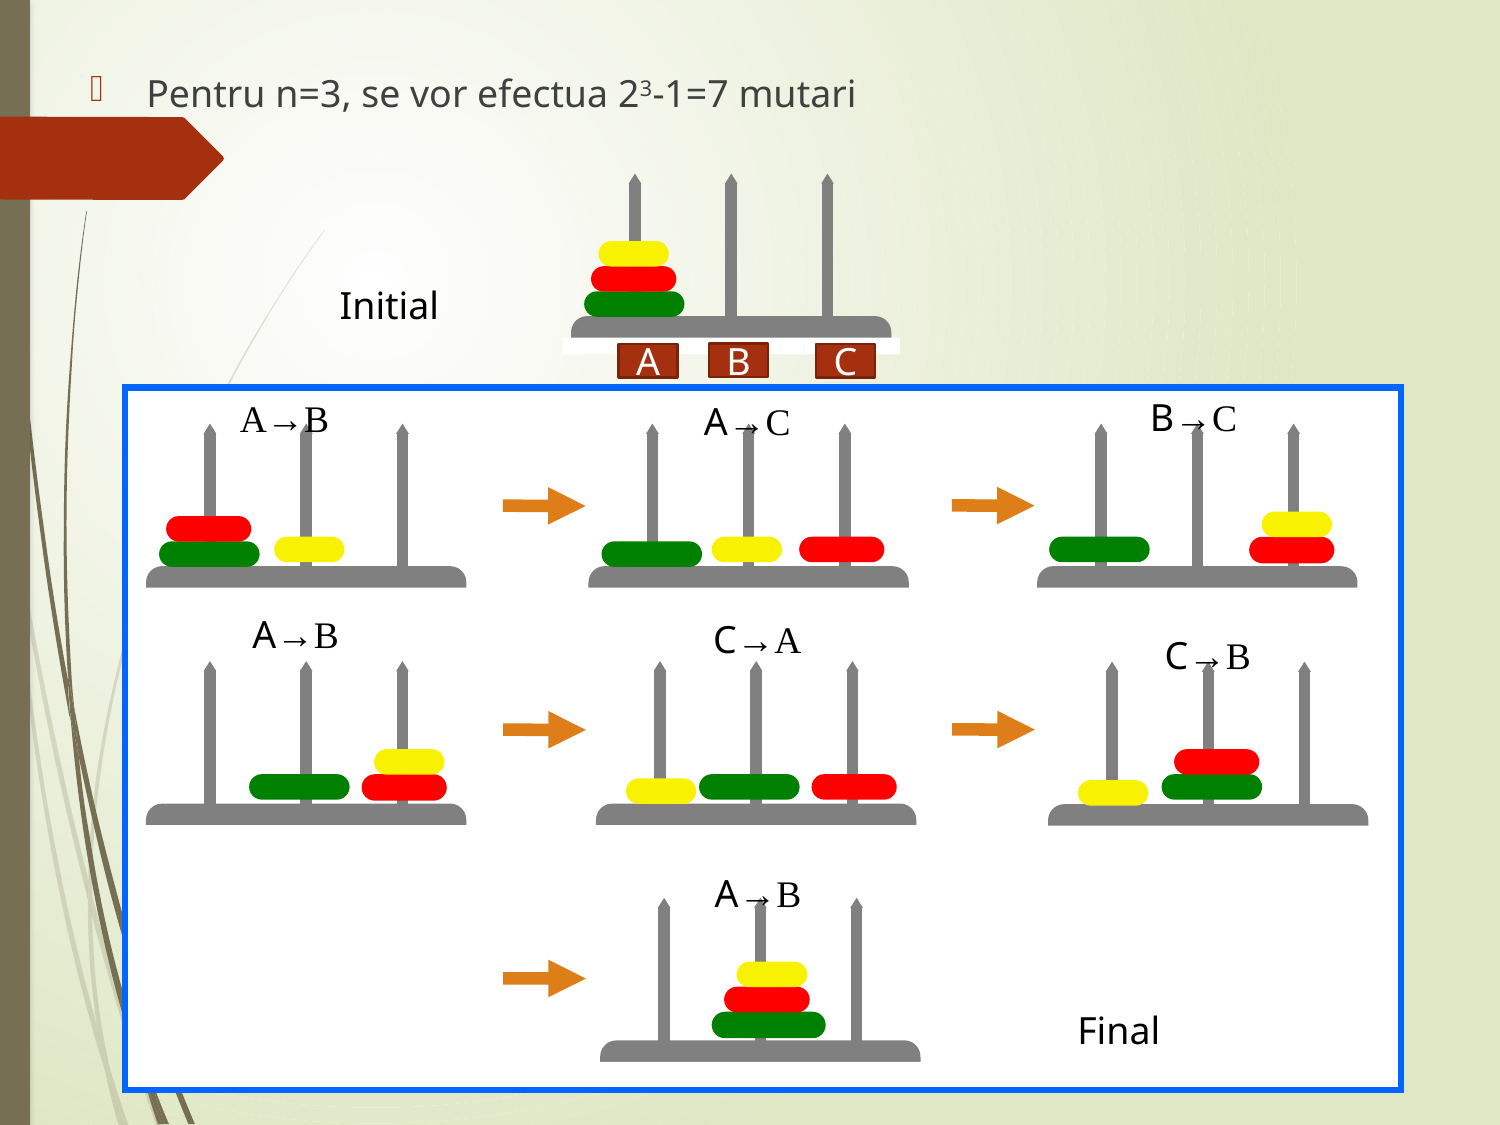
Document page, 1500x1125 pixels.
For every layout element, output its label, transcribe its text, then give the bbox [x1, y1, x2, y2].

text_box A→B [224, 387, 363, 424]
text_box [618, 343, 876, 378]
text_box C→B [1149, 624, 1288, 662]
text_box C→A [698, 613, 836, 661]
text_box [1039, 662, 1378, 843]
text_box A→C [689, 390, 827, 424]
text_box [579, 515, 918, 605]
text_box B→C [1135, 386, 1273, 424]
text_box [137, 662, 476, 843]
text_box A→B [699, 862, 838, 898]
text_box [587, 662, 926, 729]
text_box [125, 387, 1401, 1091]
text_box [503, 972, 586, 985]
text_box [1028, 424, 1367, 605]
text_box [579, 424, 918, 505]
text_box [591, 898, 930, 1079]
list Pentru n=3, se vor efectua 23-1=7 mutari [75, 62, 1425, 738]
text_box A→B [237, 613, 375, 661]
text_box Initial [324, 274, 550, 335]
text_box Final [1062, 999, 1288, 1060]
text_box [137, 424, 476, 605]
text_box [562, 174, 901, 355]
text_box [587, 739, 926, 843]
